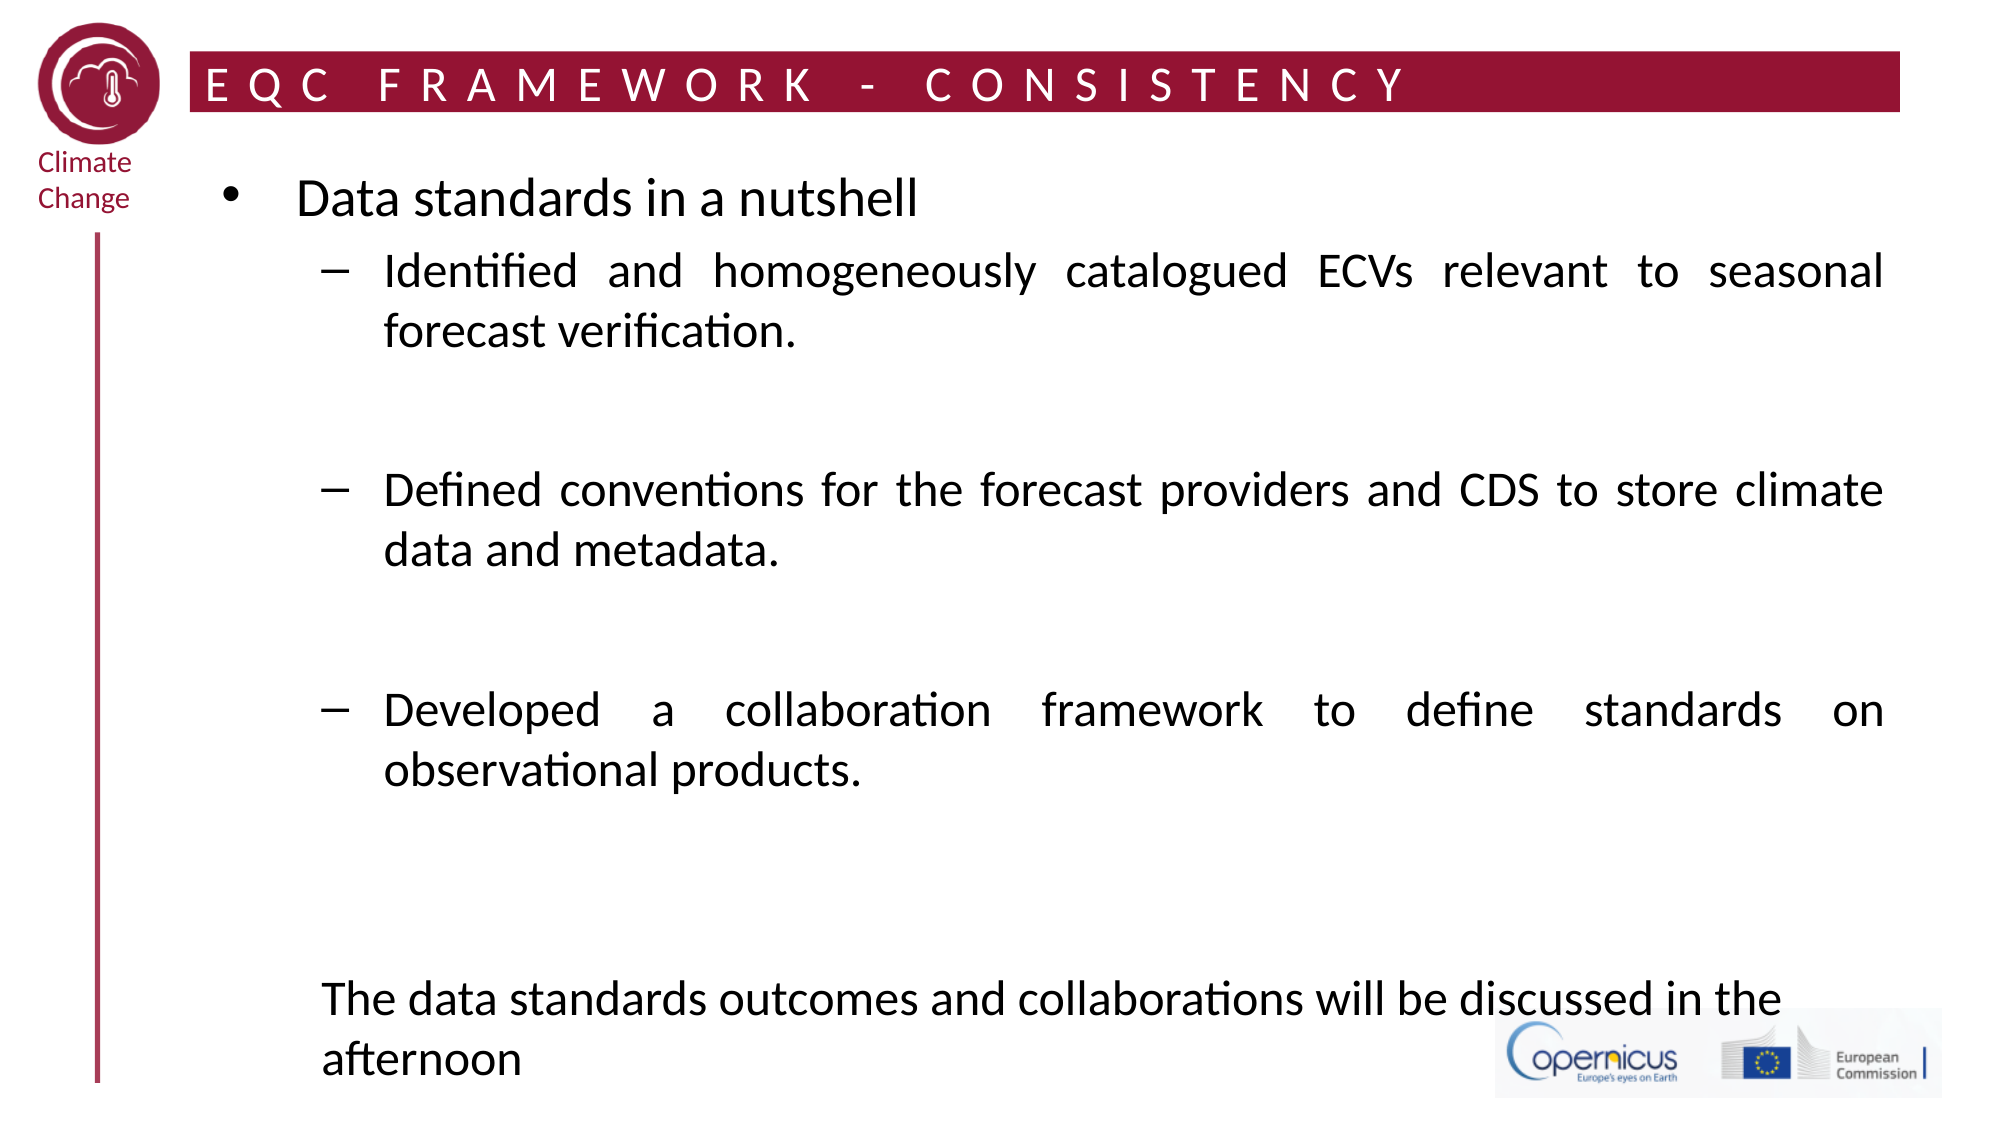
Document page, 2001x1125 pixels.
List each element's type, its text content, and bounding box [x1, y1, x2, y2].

picture [25, 4, 171, 155]
picture [1900, 1008, 1942, 1098]
title EQC FRAMEWORK - CONSISTENCY [189, 51, 1900, 113]
list Data standards in a nutshell Identified and homogeneously catalogued ECVs relevant to seasonal forecast verification. Defined conventions for the forecast providers and CDS to store climate data and metadata. Developed a collaboration framework to define standards on observational products. The data standards outcomes and collaborations will be discussed in the afternoon [206, 153, 1900, 1125]
